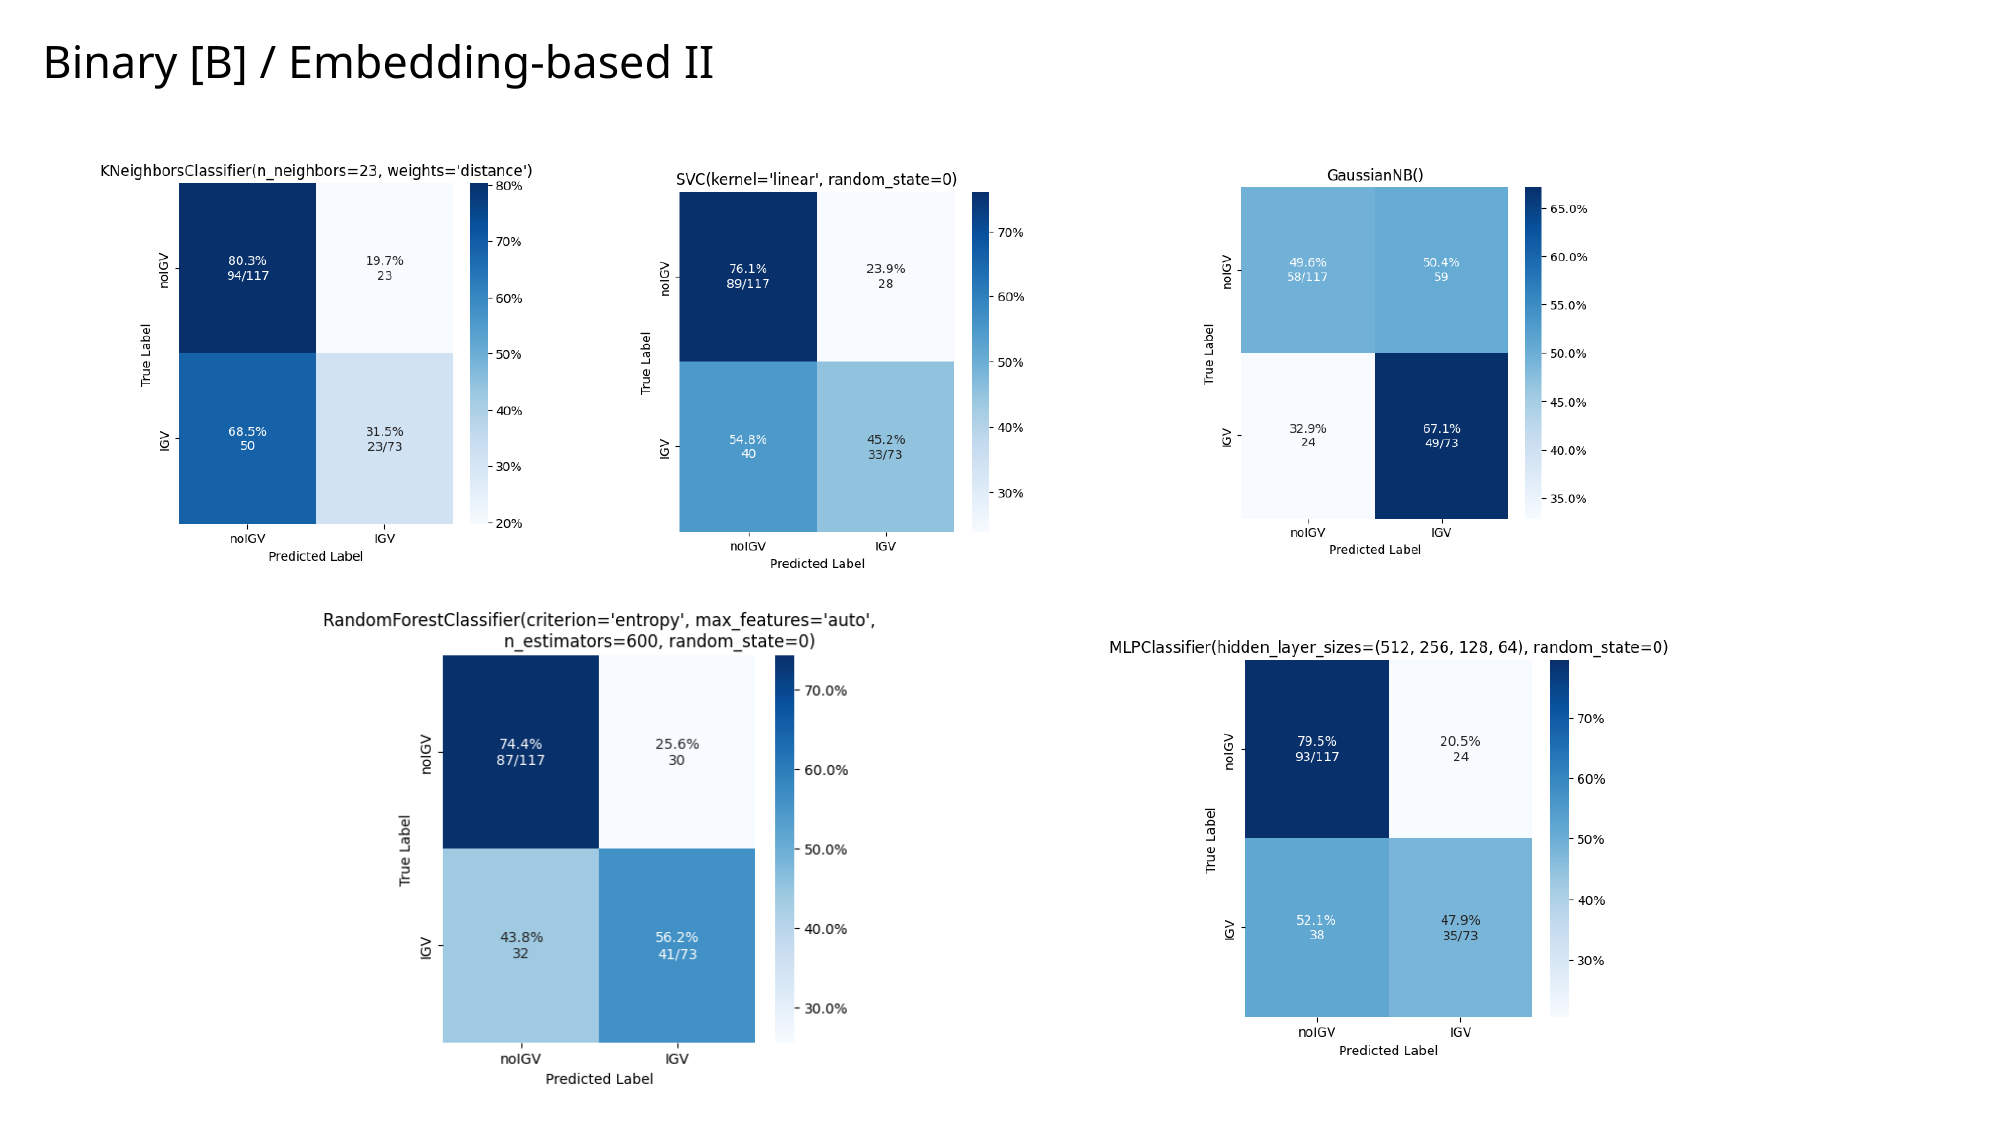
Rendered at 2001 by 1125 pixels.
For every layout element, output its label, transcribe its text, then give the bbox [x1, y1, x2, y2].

title Binary [B] / Embedding-based II [27, 32, 1753, 96]
picture [88, 151, 549, 569]
picture [1094, 620, 1682, 1078]
picture [633, 164, 1045, 582]
picture [1192, 168, 1633, 569]
picture [318, 605, 906, 1093]
